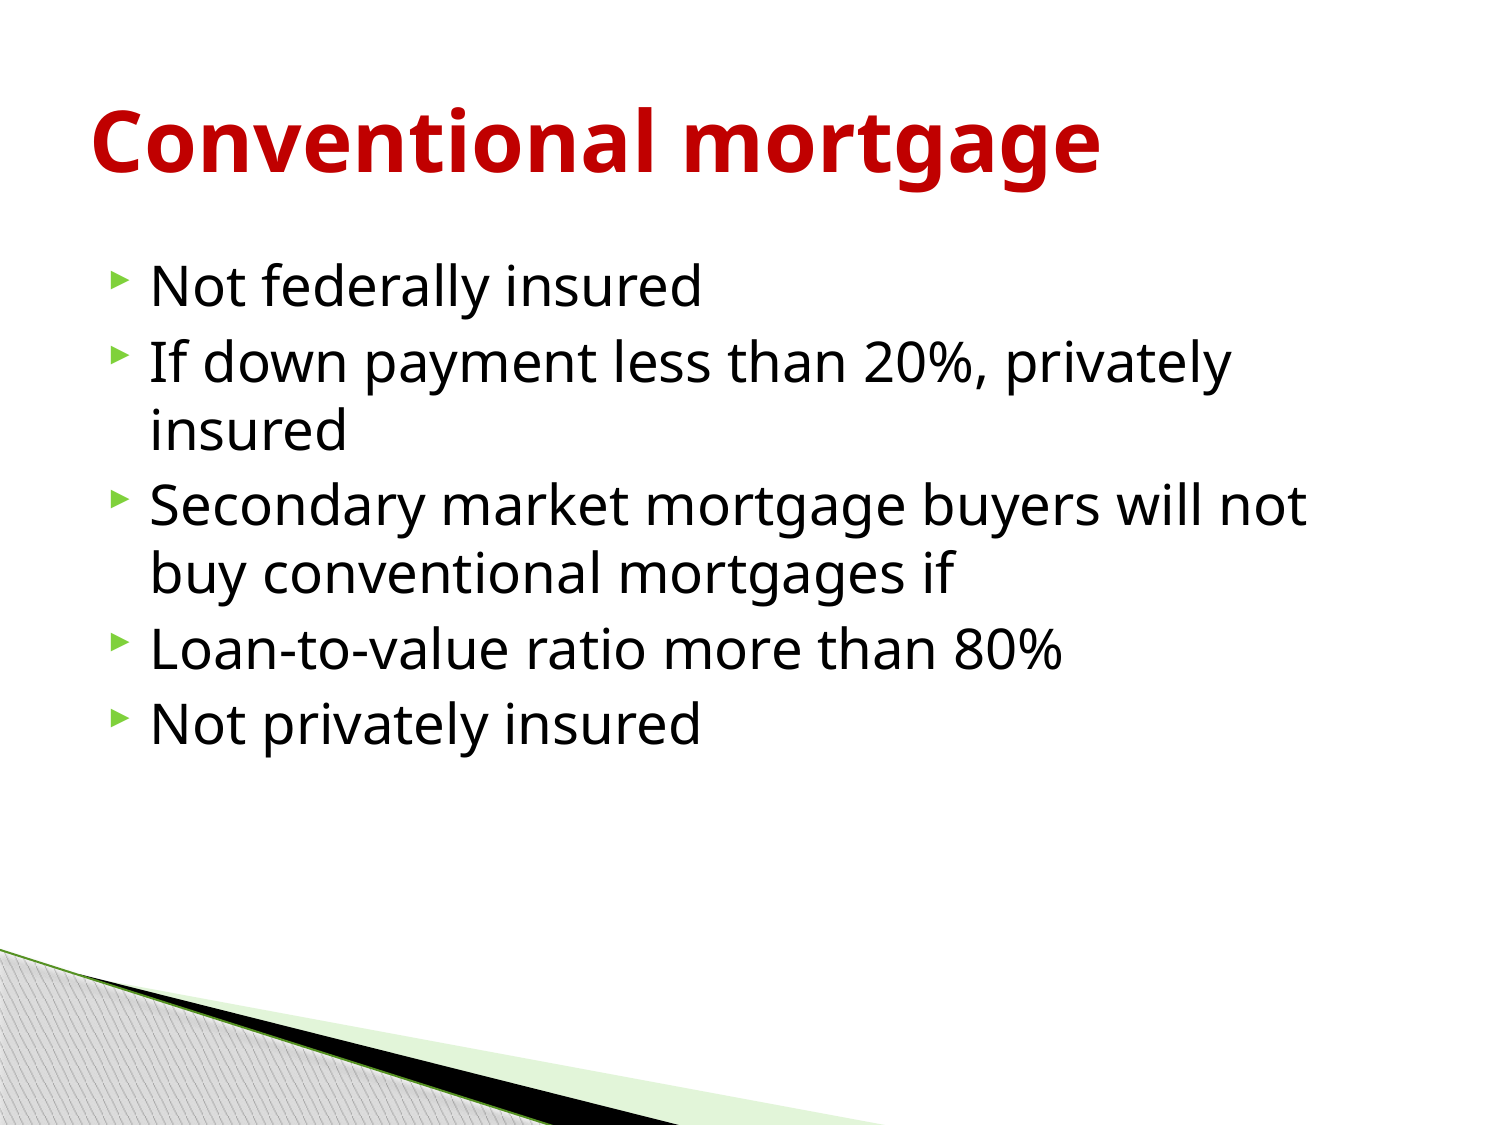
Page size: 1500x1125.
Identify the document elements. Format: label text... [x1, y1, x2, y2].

title Conventional mortgage [75, 45, 1425, 233]
list Not federally insured If down payment less than 20%, privately insured Secondary market mortgage buyers will not buy conventional mortgages if Loan-to-value ratio more than 80% Not privately insured [75, 243, 1425, 986]
